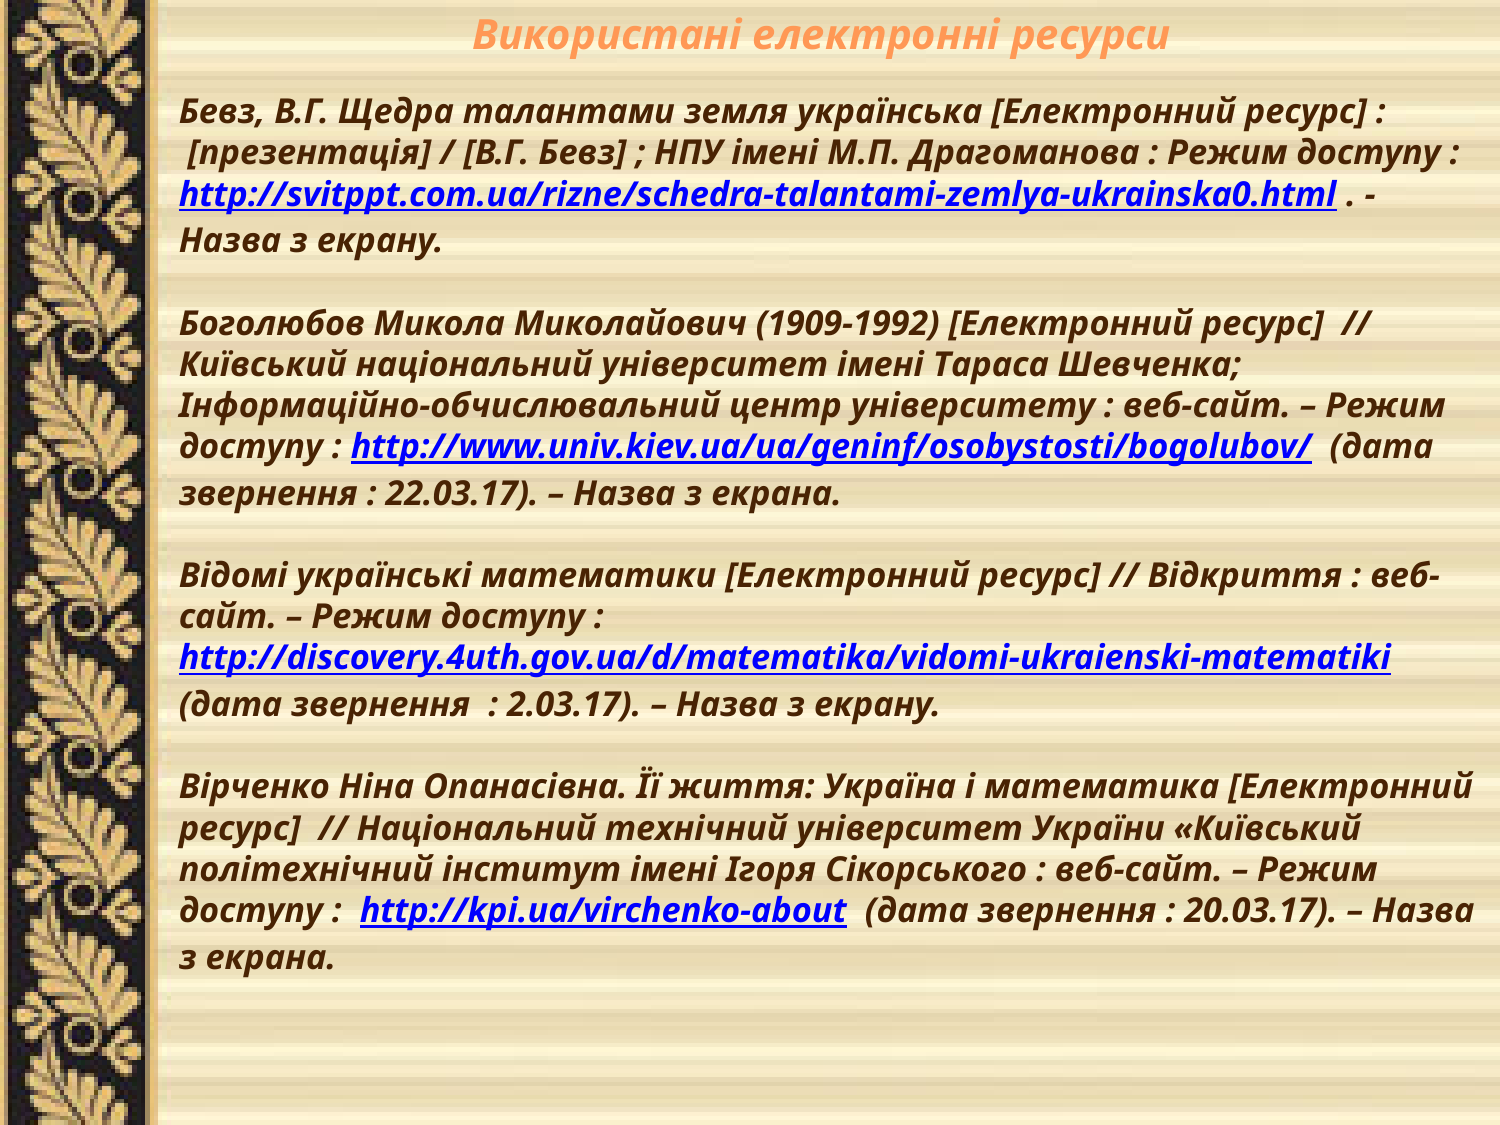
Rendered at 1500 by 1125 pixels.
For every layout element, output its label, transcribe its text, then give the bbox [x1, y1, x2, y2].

text_box Бевз, В.Г. Щедра талантами земля українська [Електронний ресурс] : [презентація] / [В.Г. Бевз] ; НПУ імені М.П. Драгоманова : Режим доступу : http://svitppt.com.ua/rizne/schedra-talantami-zemlya-ukrainska0.html . - Назва з екрану. Боголюбов Микола Миколайович (1909-1992) [Електронний ресурс] // Київський національний університет імені Тараса Шевченка; Інформаційно-обчислювальний центр університету : веб-сайт. – Режим доступу : http://www.univ.kiev.ua/ua/geninf/osobystosti/bogolubov/ (дата звернення : 22.03.17). – Назва з екрана. Відомі українські математики [Електронний ресурс] // Відкриття : веб-сайт. – Режим доступу : http://discovery.4uth.gov.ua/d/matematika/vidomi-ukraienski-matematiki (дата звернення : 2.03.17). – Назва з екрану. Вірченко Ніна Опанасівна. Її життя: Україна і математика [Електронний ресурс] // Національний технічний університет України «Київський політехнічний інститут імені Ігоря Сікорського : веб-сайт. – Режим доступу : http://kpi.ua/virchenko-about (дата звернення : 20.03.17). – Назва з екрана. [163, 81, 1500, 1066]
text_box Використані електронні ресурси [457, 0, 1187, 65]
picture [0, 0, 1500, 1125]
